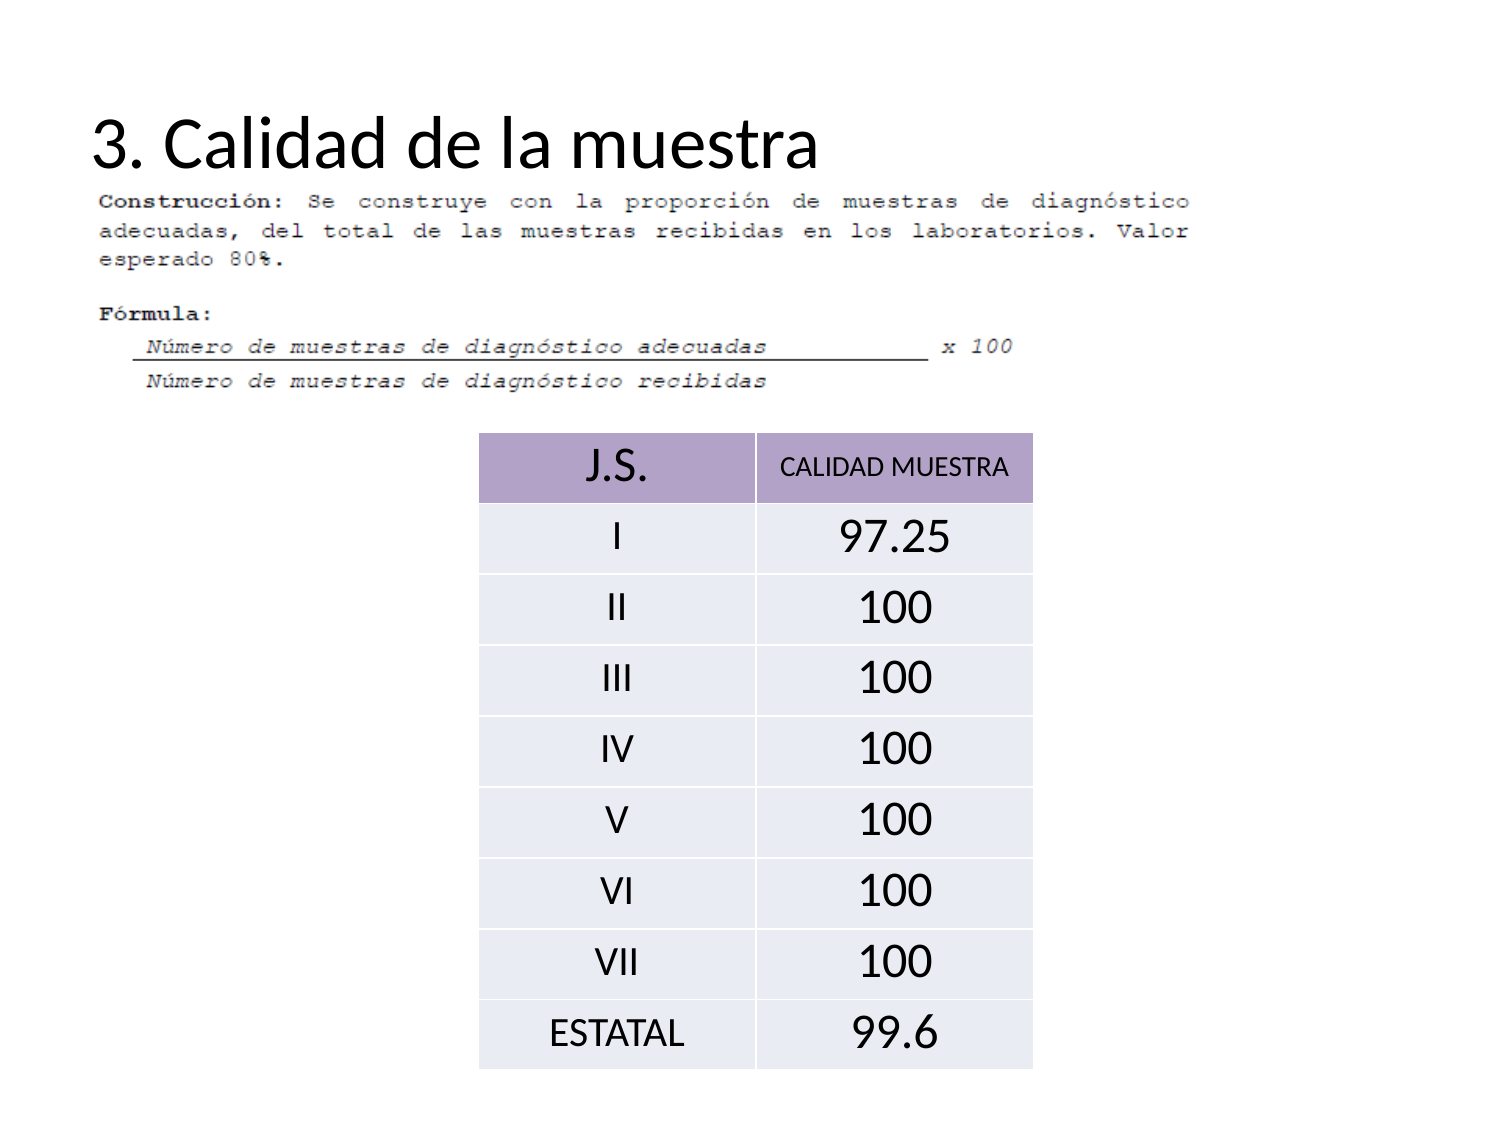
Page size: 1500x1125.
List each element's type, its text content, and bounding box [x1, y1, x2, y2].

table_cell II [479, 575, 755, 644]
table_cell IV [479, 717, 755, 786]
table_cell 100 [757, 859, 1033, 928]
table_cell III [479, 646, 755, 715]
table_cell V [479, 788, 755, 857]
picture [88, 184, 1202, 397]
table_cell ESTATAL [479, 1000, 755, 1069]
table_cell 100 [757, 717, 1033, 786]
table_cell 97.25 [757, 504, 1033, 573]
title 3. Calidad de la muestra [75, 45, 1425, 233]
table_cell 100 [757, 930, 1033, 999]
table_cell 99.6 [757, 1000, 1033, 1069]
table_header CALIDAD MUESTRA [757, 433, 1033, 503]
table_cell VII [479, 930, 755, 999]
table_cell VI [479, 859, 755, 928]
table_cell I [479, 504, 755, 573]
table_cell 100 [757, 788, 1033, 857]
table_cell 100 [757, 575, 1033, 644]
table_header J.S. [479, 433, 755, 503]
table_cell 100 [757, 646, 1033, 715]
